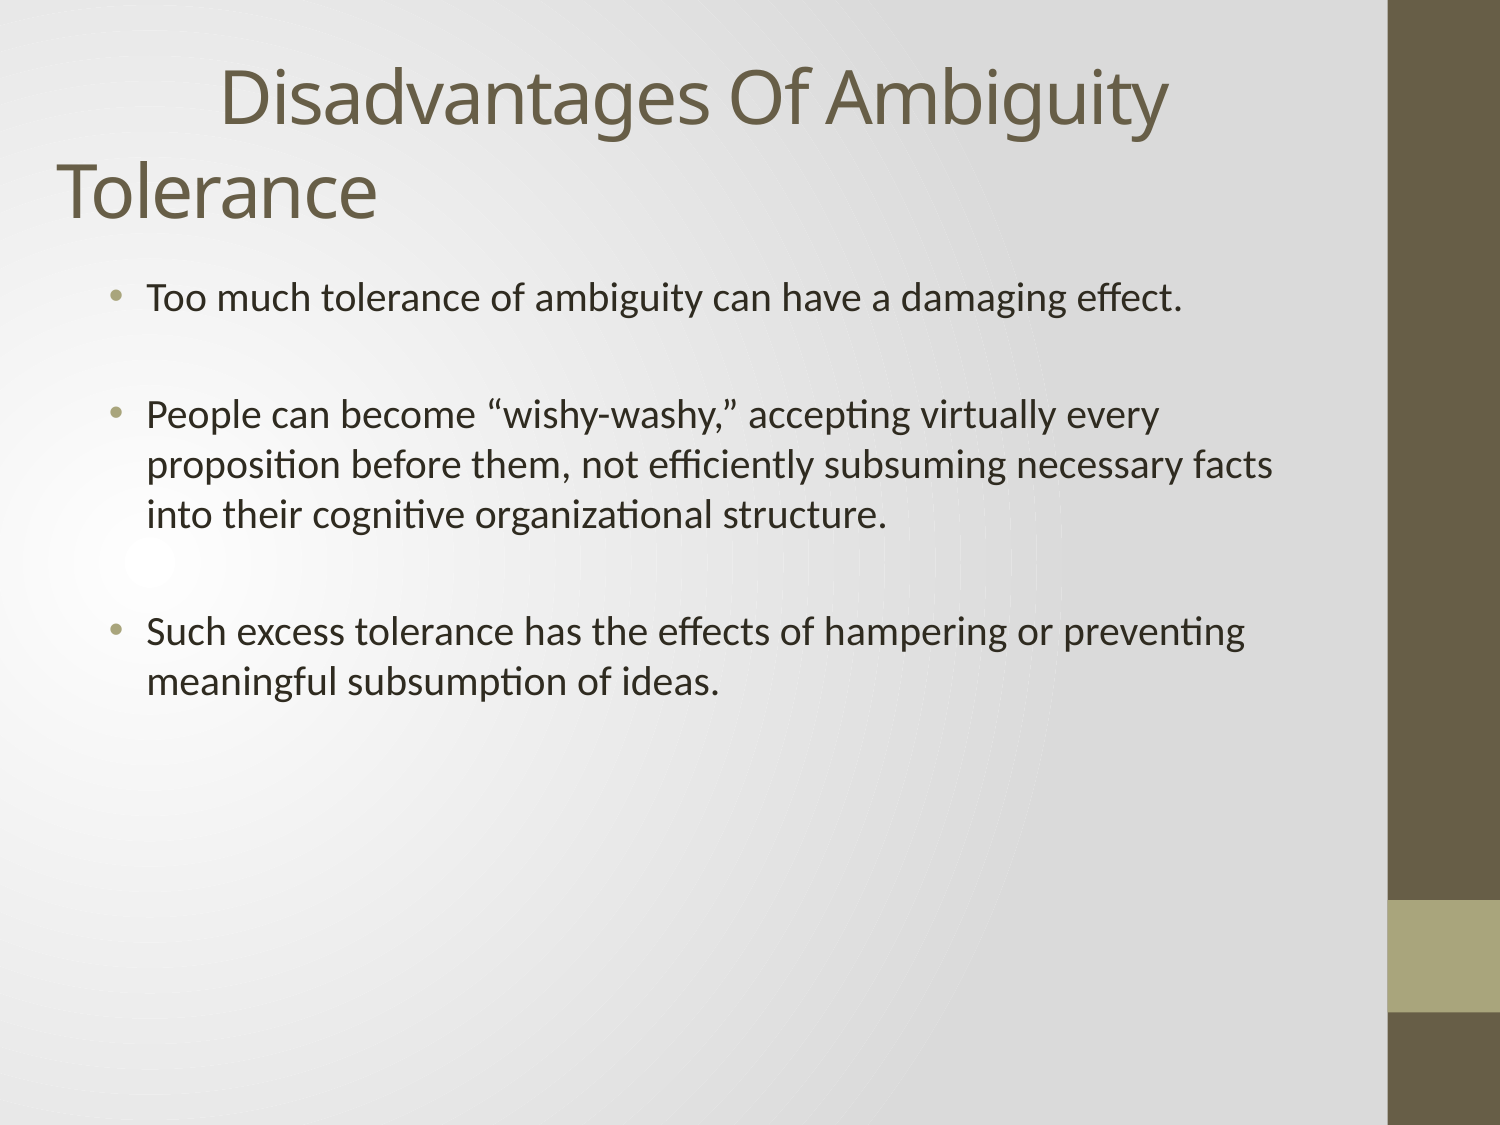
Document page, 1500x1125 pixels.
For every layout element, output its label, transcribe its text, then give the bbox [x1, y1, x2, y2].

title Disadvantages Of Ambiguity Tolerance [41, 19, 1471, 244]
list Too much tolerance of ambiguity can have a damaging effect. People can become “wishy-washy,” accepting virtually every proposition before them, not efficiently subsuming necessary facts into their cognitive organizational structure. Such excess tolerance has the effects of hampering or preventing meaningful subsumption of ideas. [75, 262, 1325, 1050]
